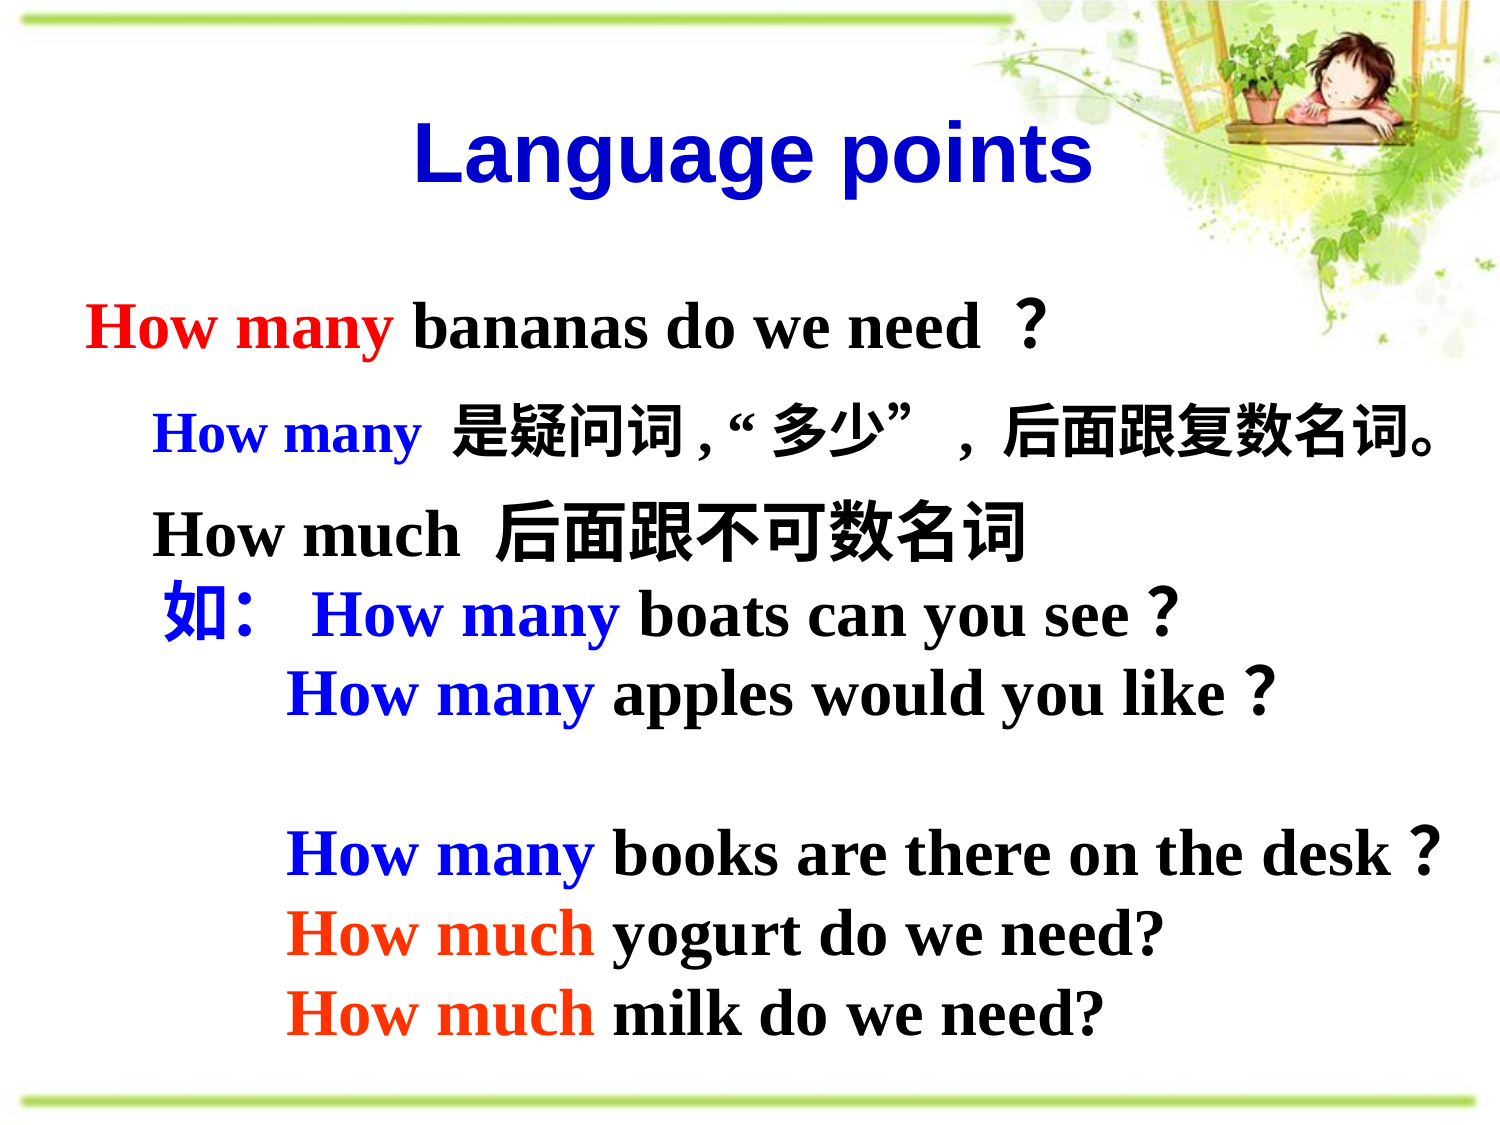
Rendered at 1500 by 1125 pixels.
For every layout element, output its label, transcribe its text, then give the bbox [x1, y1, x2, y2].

text_box Language points [312, 87, 1197, 210]
picture [0, 0, 1500, 1125]
subtitle How many bananas do we need ？ How many 是疑问词, “多少”, 后面跟复数名词。 How much 后面跟不可数名词 如：How many boats can you see？ How many apples would you like？ How many books are there on the desk？ How much yogurt do we need? How much milk do we need? [70, 249, 1500, 983]
